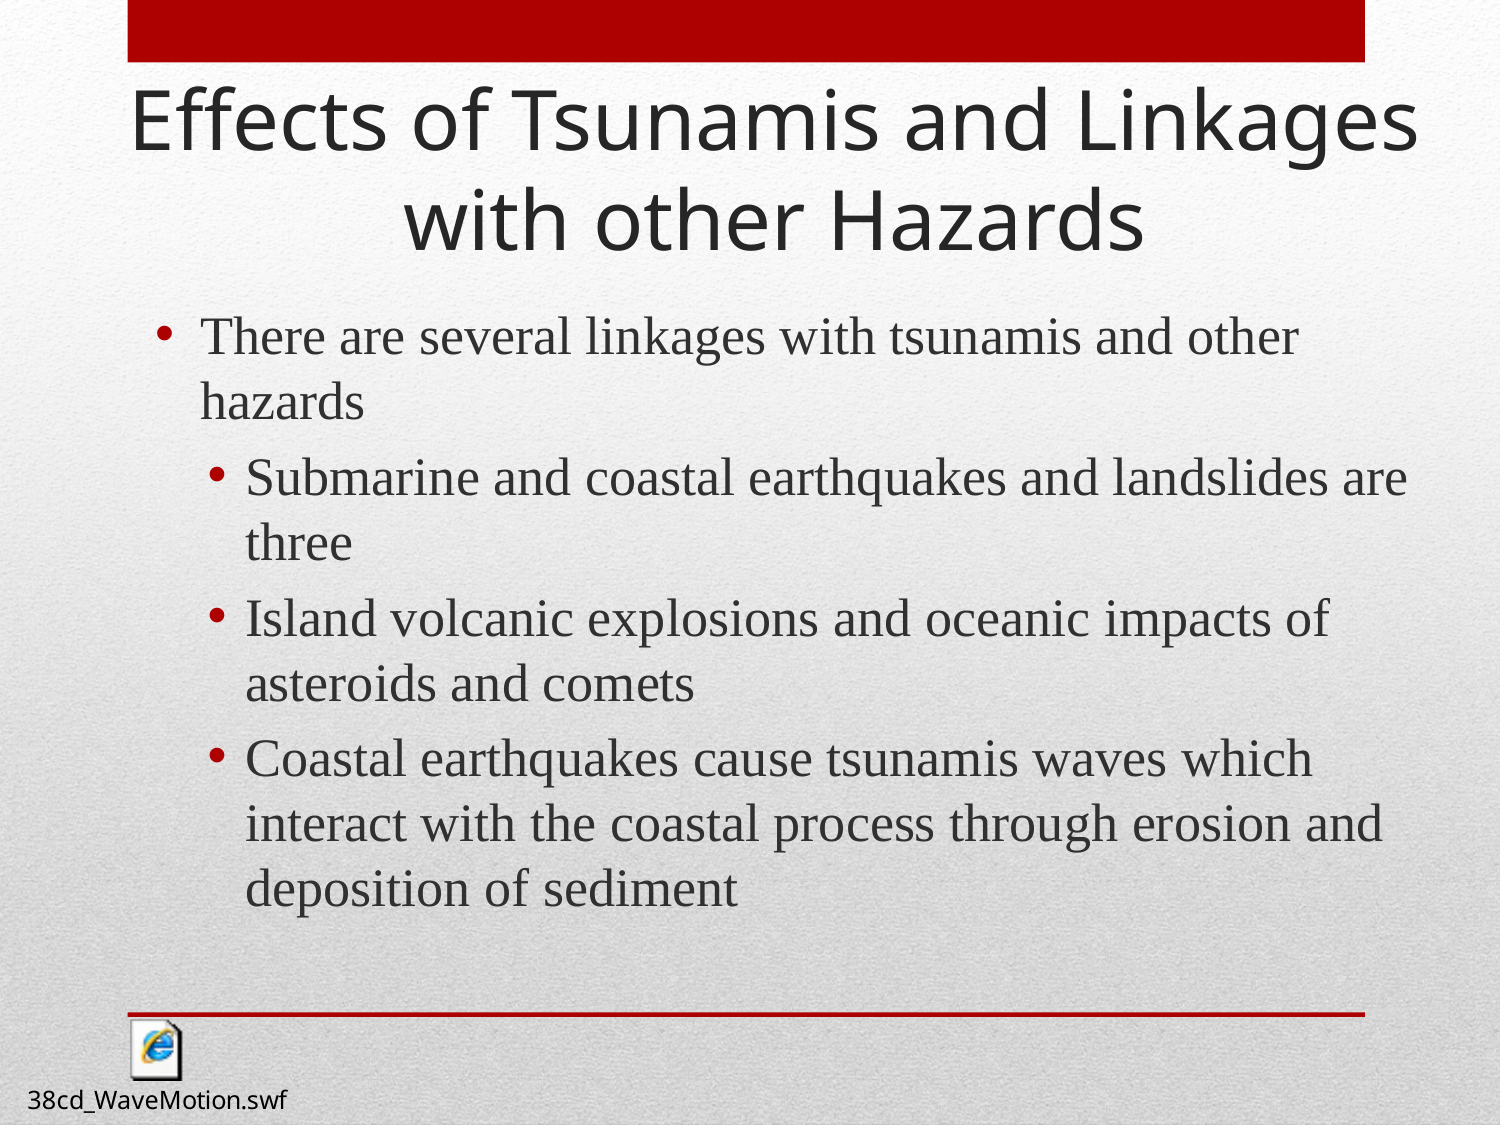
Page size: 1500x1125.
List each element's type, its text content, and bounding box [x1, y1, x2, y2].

title Effects of Tsunamis and Linkages with other Hazards [50, 45, 1500, 275]
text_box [0, 1011, 314, 1125]
list There are several linkages with tsunamis and other hazards Submarine and coastal earthquakes and landslides are three Island volcanic explosions and oceanic impacts of asteroids and comets Coastal earthquakes cause tsunamis waves which interact with the coastal process through erosion and deposition of sediment [87, 275, 1438, 981]
